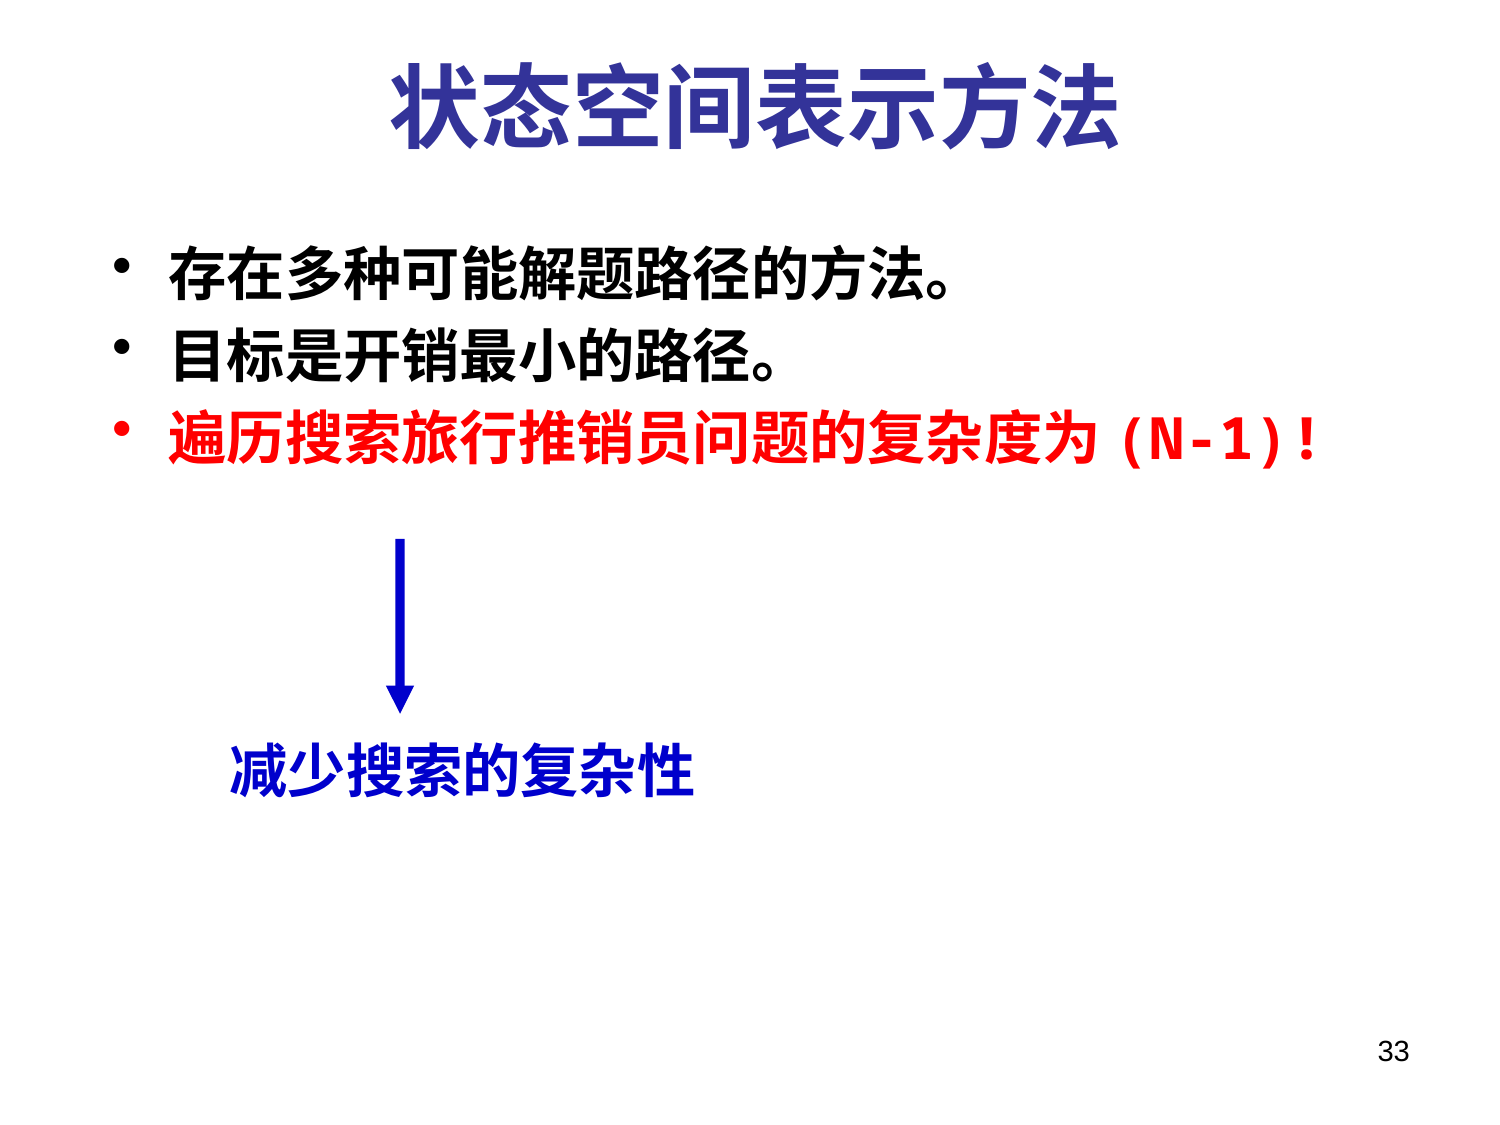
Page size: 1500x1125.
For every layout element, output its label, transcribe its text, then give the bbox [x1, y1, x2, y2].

text_box 状态空间表示方法 [177, 42, 1335, 168]
text_box 存在多种可能解题路径的方法。 目标是开销最小的路径。 遍历搜索旅行推销员问题的复杂度为(N-1)! [112, 237, 1388, 1000]
slide_number 33 [1074, 1024, 1425, 1103]
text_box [0, 538, 926, 812]
